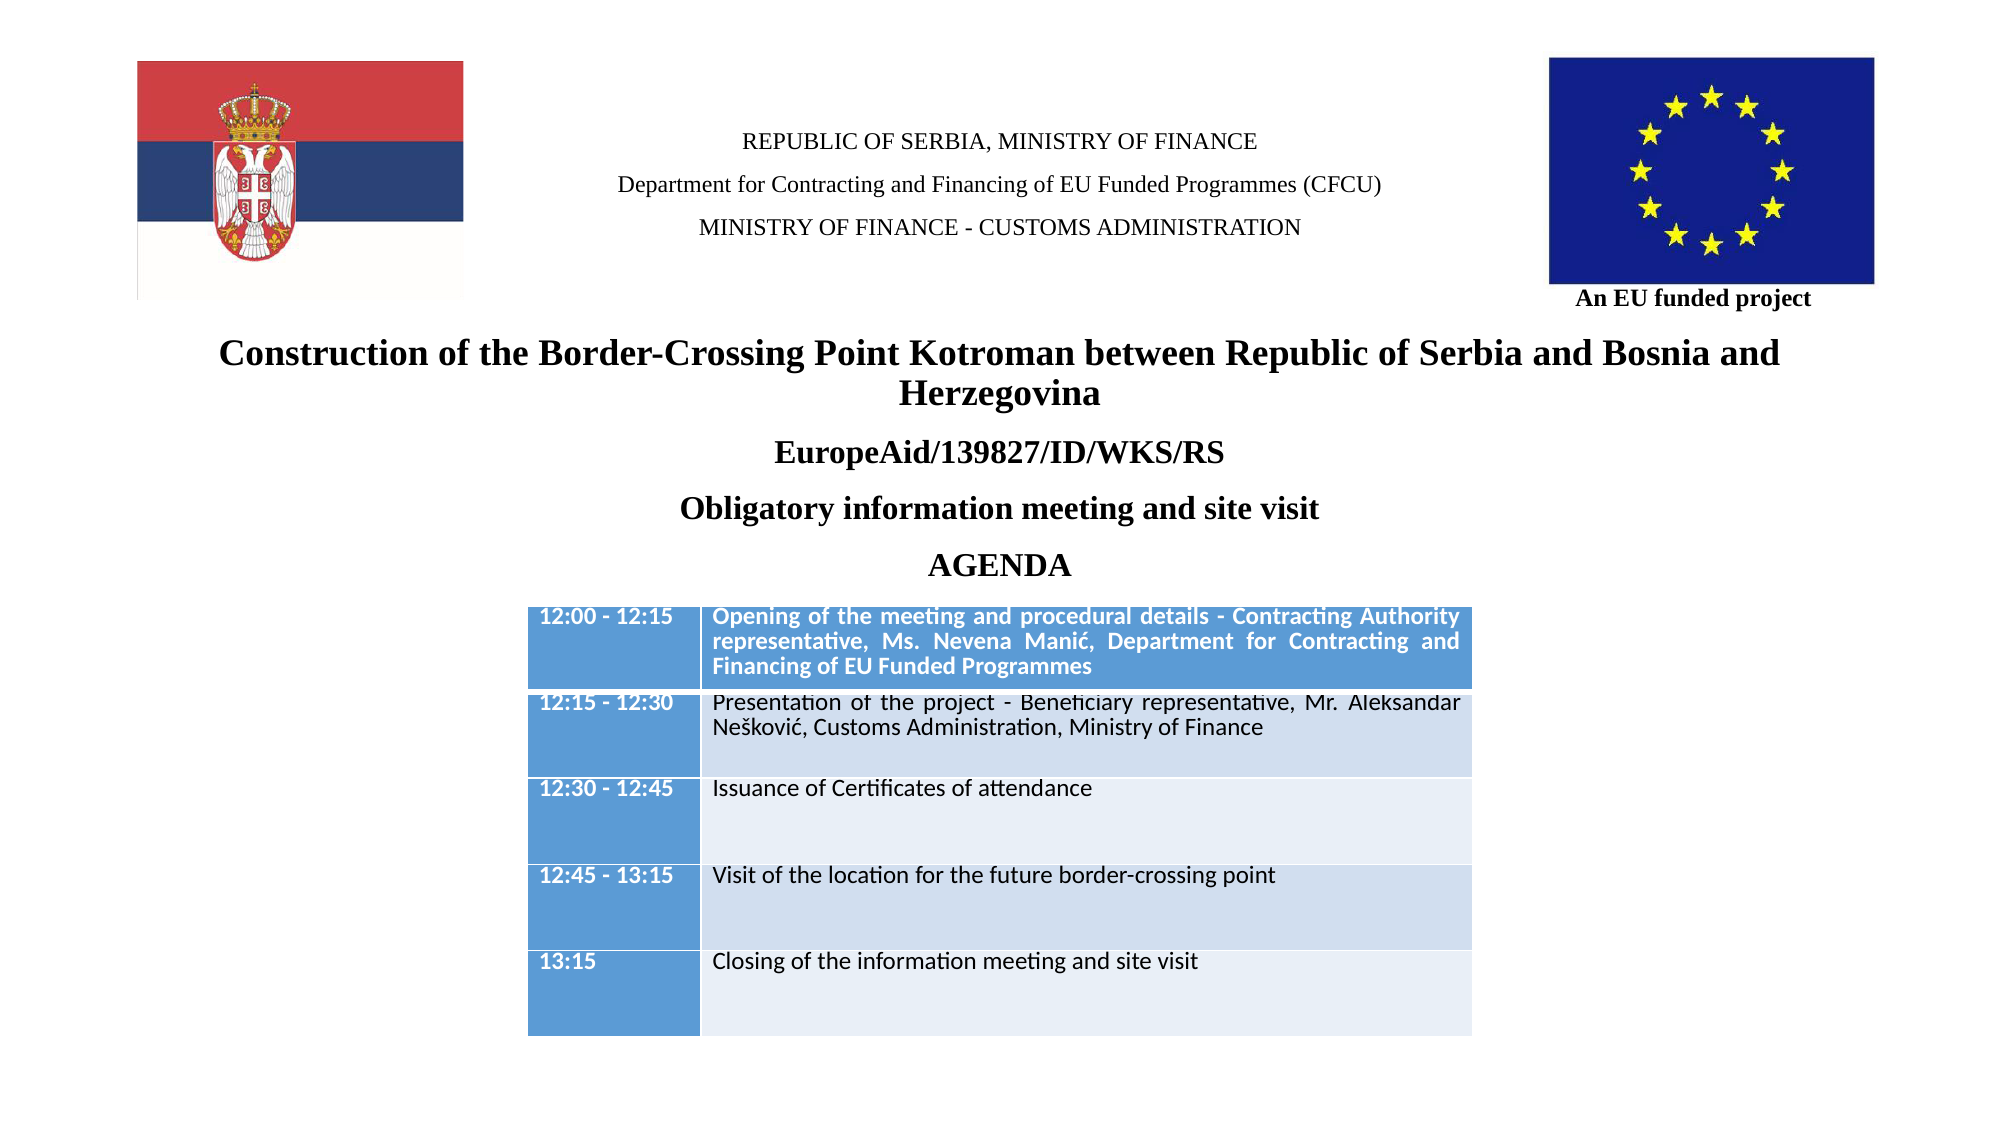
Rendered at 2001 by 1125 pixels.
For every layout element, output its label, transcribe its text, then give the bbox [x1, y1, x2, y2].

table_cell Visit of the location for the future border-crossing point [702, 865, 1472, 950]
table_cell 12:45 - 13:15 [528, 865, 700, 950]
table_cell Issuance of Certificates of attendance [702, 779, 1472, 864]
table_cell 12:30 - 12:45 [528, 779, 700, 864]
picture [1542, 51, 1879, 289]
table_header 12:00 - 12:15 [528, 607, 700, 689]
table_cell 12:15 - 12:30 [528, 695, 700, 777]
table_cell 13:15 [528, 951, 700, 1036]
list An EU funded project Construction of the Border-Crossing Point Kotroman between Republic of Serbia and Bosnia and Herzegovina EuropeAid/139827/ID/WKS/RS Obligatory information meeting and site visit AGENDA [137, 277, 1863, 1073]
table_header Opening of the meeting and procedural details - Contracting Authority representative, Ms. Nevena Manić, Department for Contracting and Financing of EU Funded Programmes [702, 607, 1472, 689]
picture [137, 61, 464, 300]
table_cell Closing of the information meeting and site visit [702, 951, 1472, 1036]
title REPUBLIC OF SERBIA, MINISTRY OF FINANCE Department for Contracting and Financing of EU Funded Programmes (CFCU) MINISTRY OF FINANCE - CUSTOMS ADMINISTRATION [137, 59, 1542, 277]
table_cell Presentation of the project - Beneficiary representative, Mr. Aleksandar Nešković, Customs Administration, Ministry of Finance [702, 695, 1472, 777]
